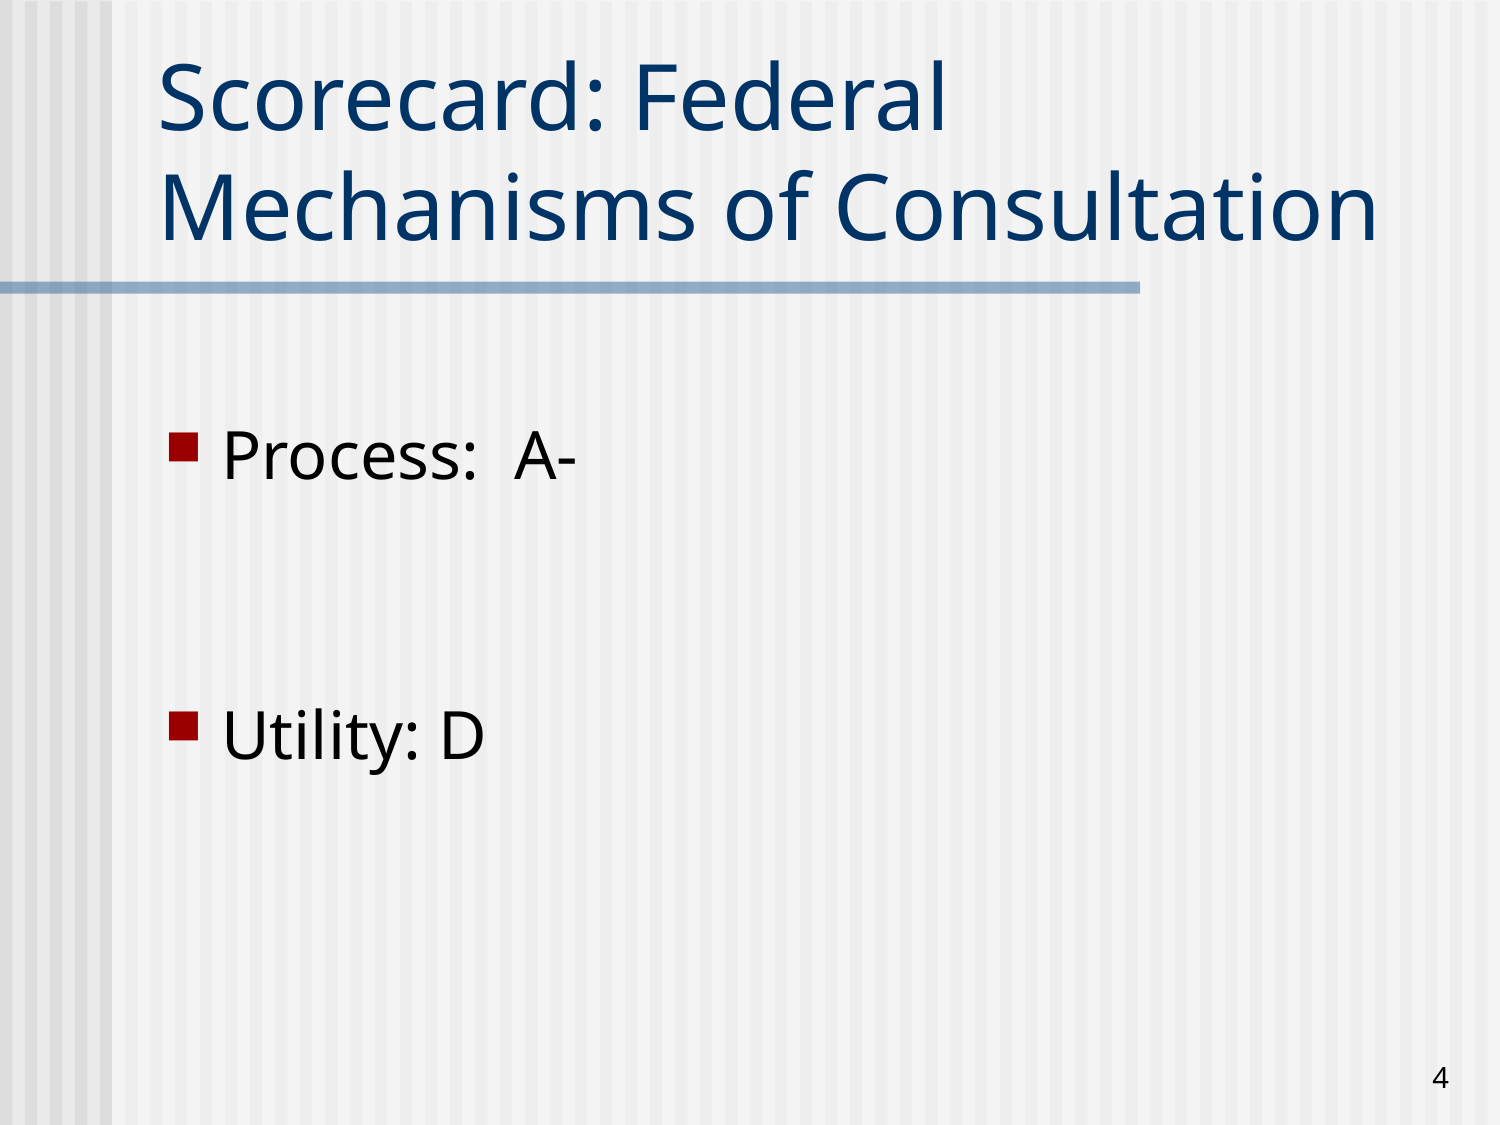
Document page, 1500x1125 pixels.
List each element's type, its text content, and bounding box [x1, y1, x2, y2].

slide_number 4 [1151, 1031, 1465, 1107]
list Process: A- Utility: D [149, 312, 1481, 1001]
title Scorecard: Federal Mechanisms of Consultation [142, 31, 1483, 267]
